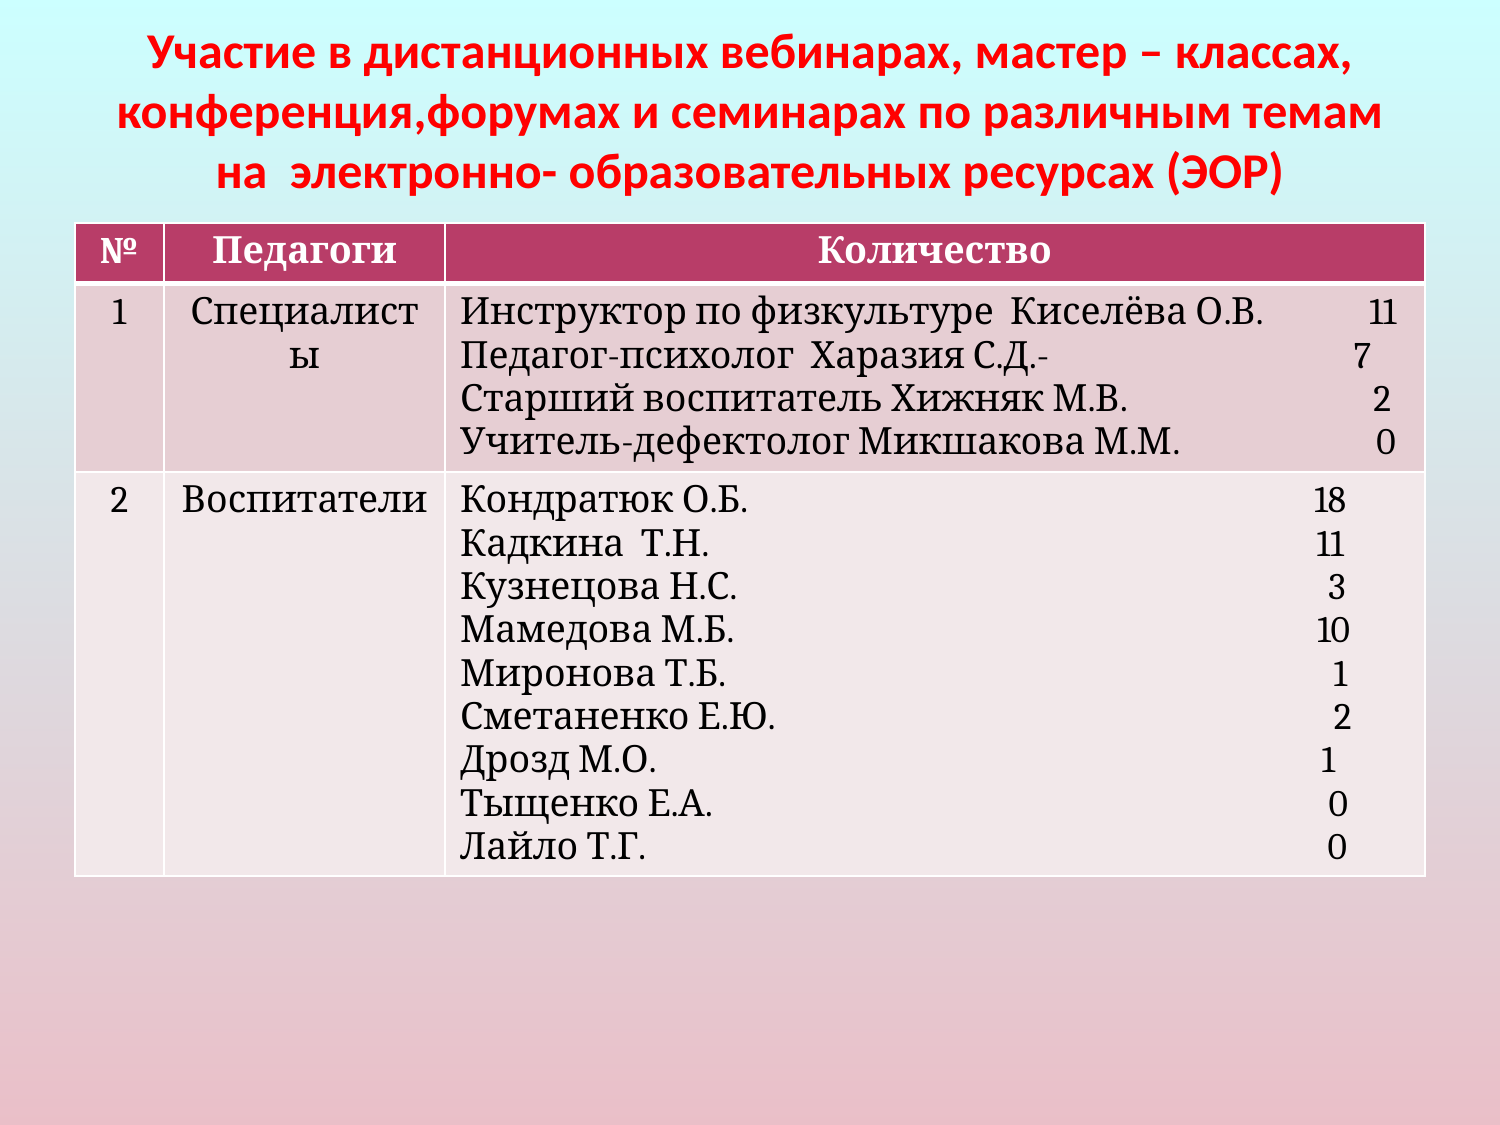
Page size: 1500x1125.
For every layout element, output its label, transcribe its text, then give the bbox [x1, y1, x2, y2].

table_cell 2 [76, 473, 163, 875]
table_header Педагоги [165, 224, 444, 281]
table_cell Инструктор по физкультуре Киселёва О.В. 11 Педагог-психолог Харазия С.Д.- 7 Старший воспитатель Хижняк М.В. 2 Учитель-дефектолог Микшакова М.М. 0 [446, 286, 1424, 471]
table_cell Специалисты [165, 286, 444, 471]
title Участие в дистанционных вебинарах, мастер – классах, конференция,форумах и семинарах по различным темам на электронно- образовательных ресурсах (ЭОР) [75, 45, 1425, 222]
table_header Количество [446, 224, 1424, 281]
table_header № [76, 224, 163, 281]
table_cell Кондратюк О.Б. 18 Кадкина Т.Н. 11 Кузнецова Н.С. 3 Мамедова М.Б. 10 Миронова Т.Б. 1 Сметаненко Е.Ю. 2 Дрозд М.О. 1 Тыщенко Е.А. 0 Лайло Т.Г. 0 [446, 473, 1424, 875]
table_cell Воспитатели [165, 473, 444, 875]
table_cell 1 [76, 286, 163, 471]
